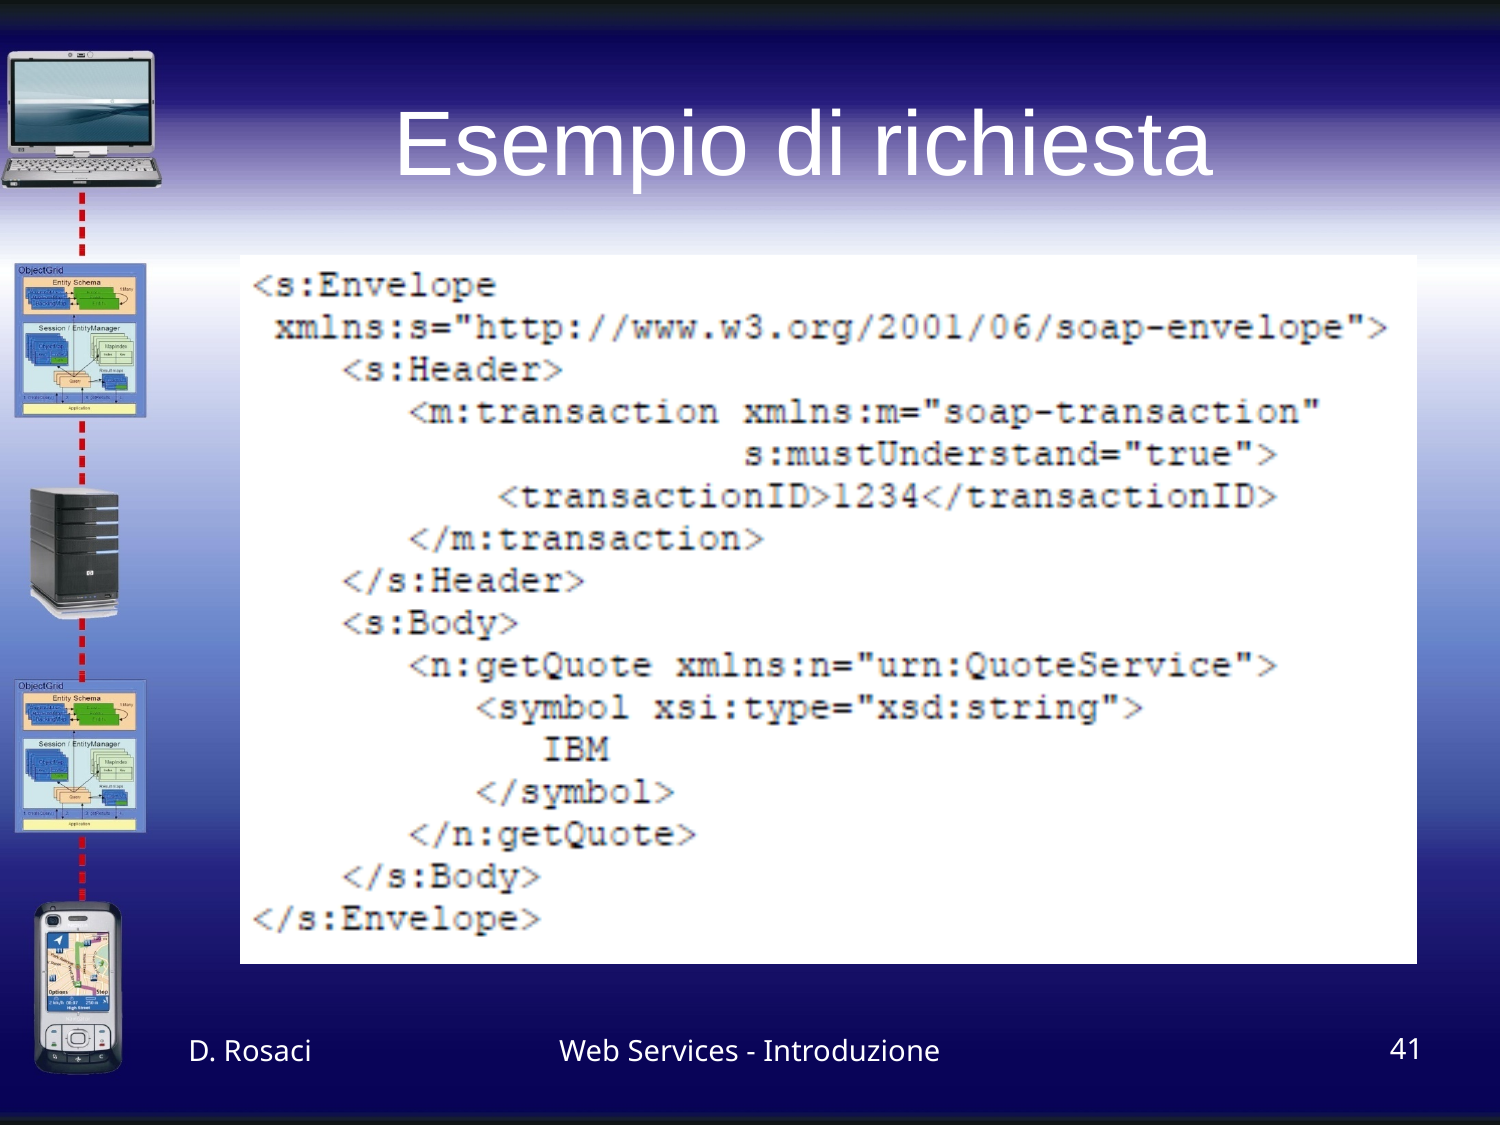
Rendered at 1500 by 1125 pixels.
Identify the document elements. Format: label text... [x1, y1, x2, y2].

title Esempio di richiesta [182, 44, 1426, 233]
footer Web Services - Introduzione [512, 1024, 988, 1103]
picture [0, 0, 1500, 1125]
slide_number D. Rosaci [74, 1024, 426, 1103]
